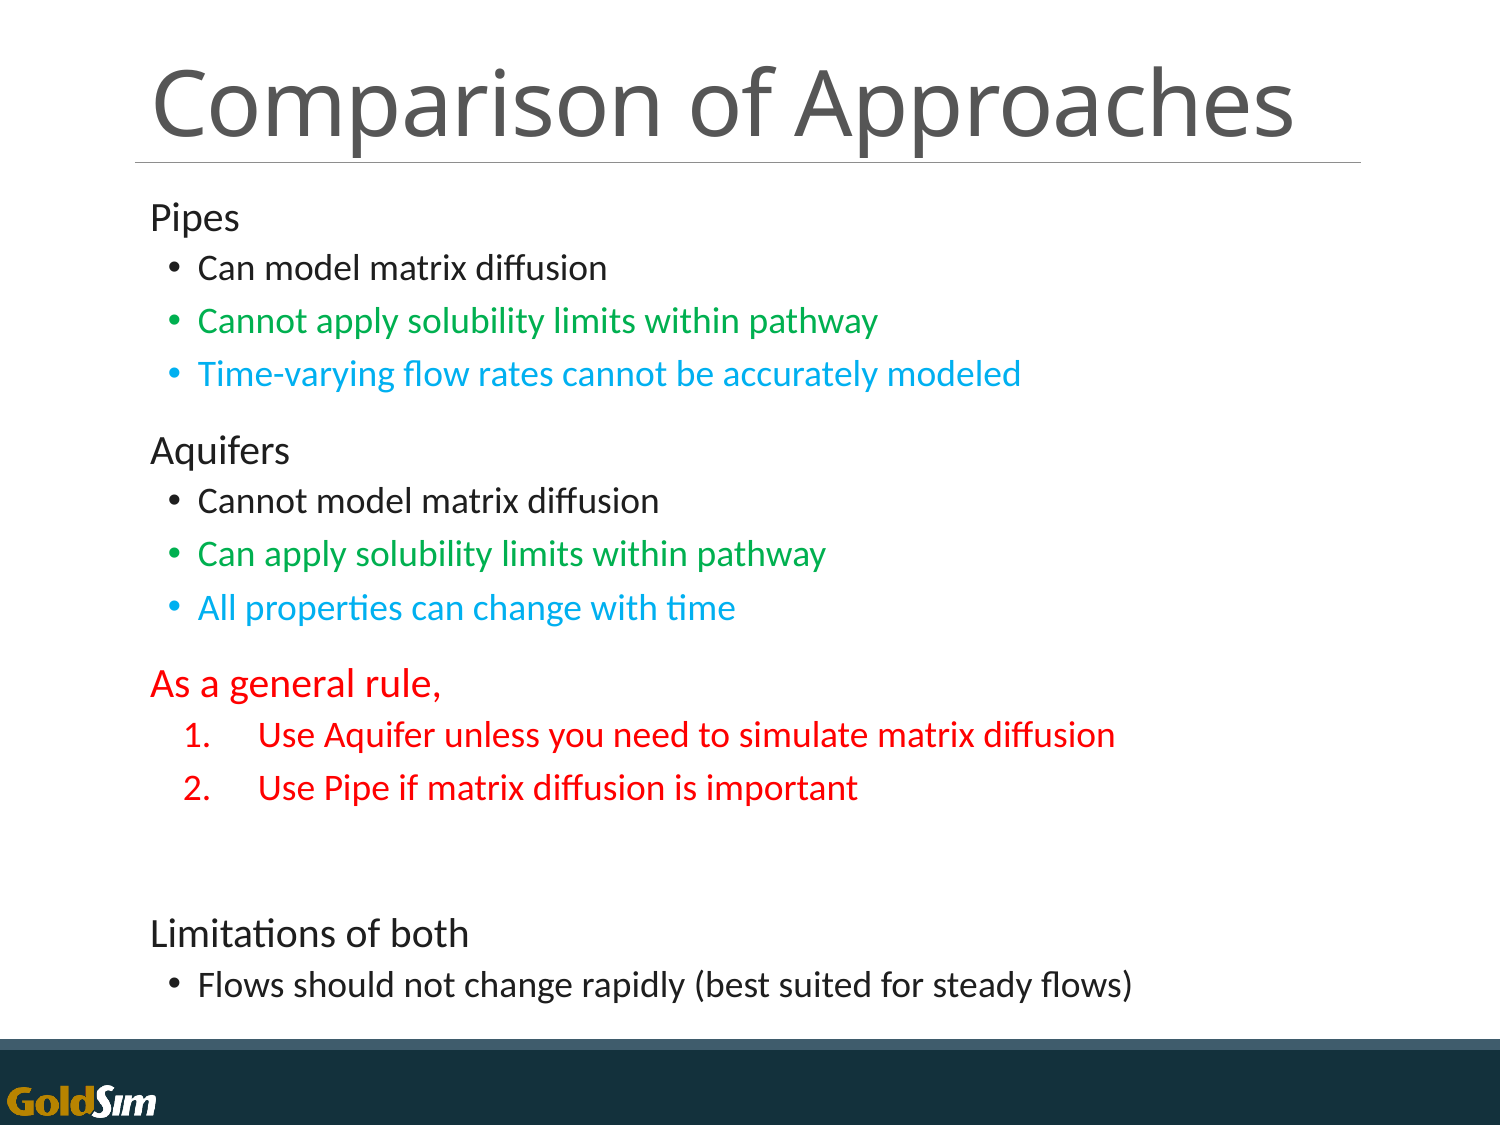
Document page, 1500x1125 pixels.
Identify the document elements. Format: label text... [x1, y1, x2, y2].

picture [7, 1085, 156, 1118]
list Pipes Can model matrix diffusion Cannot apply solubility limits within pathway Time-varying flow rates cannot be accurately modeled Aquifers Cannot model matrix diffusion Can apply solubility limits within pathway All properties can change with time As a general rule, Use Aquifer unless you need to simulate matrix diffusion Use Pipe if matrix diffusion is important Limitations of both Flows should not change rapidly (best suited for steady flows) [135, 187, 1373, 1034]
title Comparison of Approaches [135, 24, 1373, 163]
